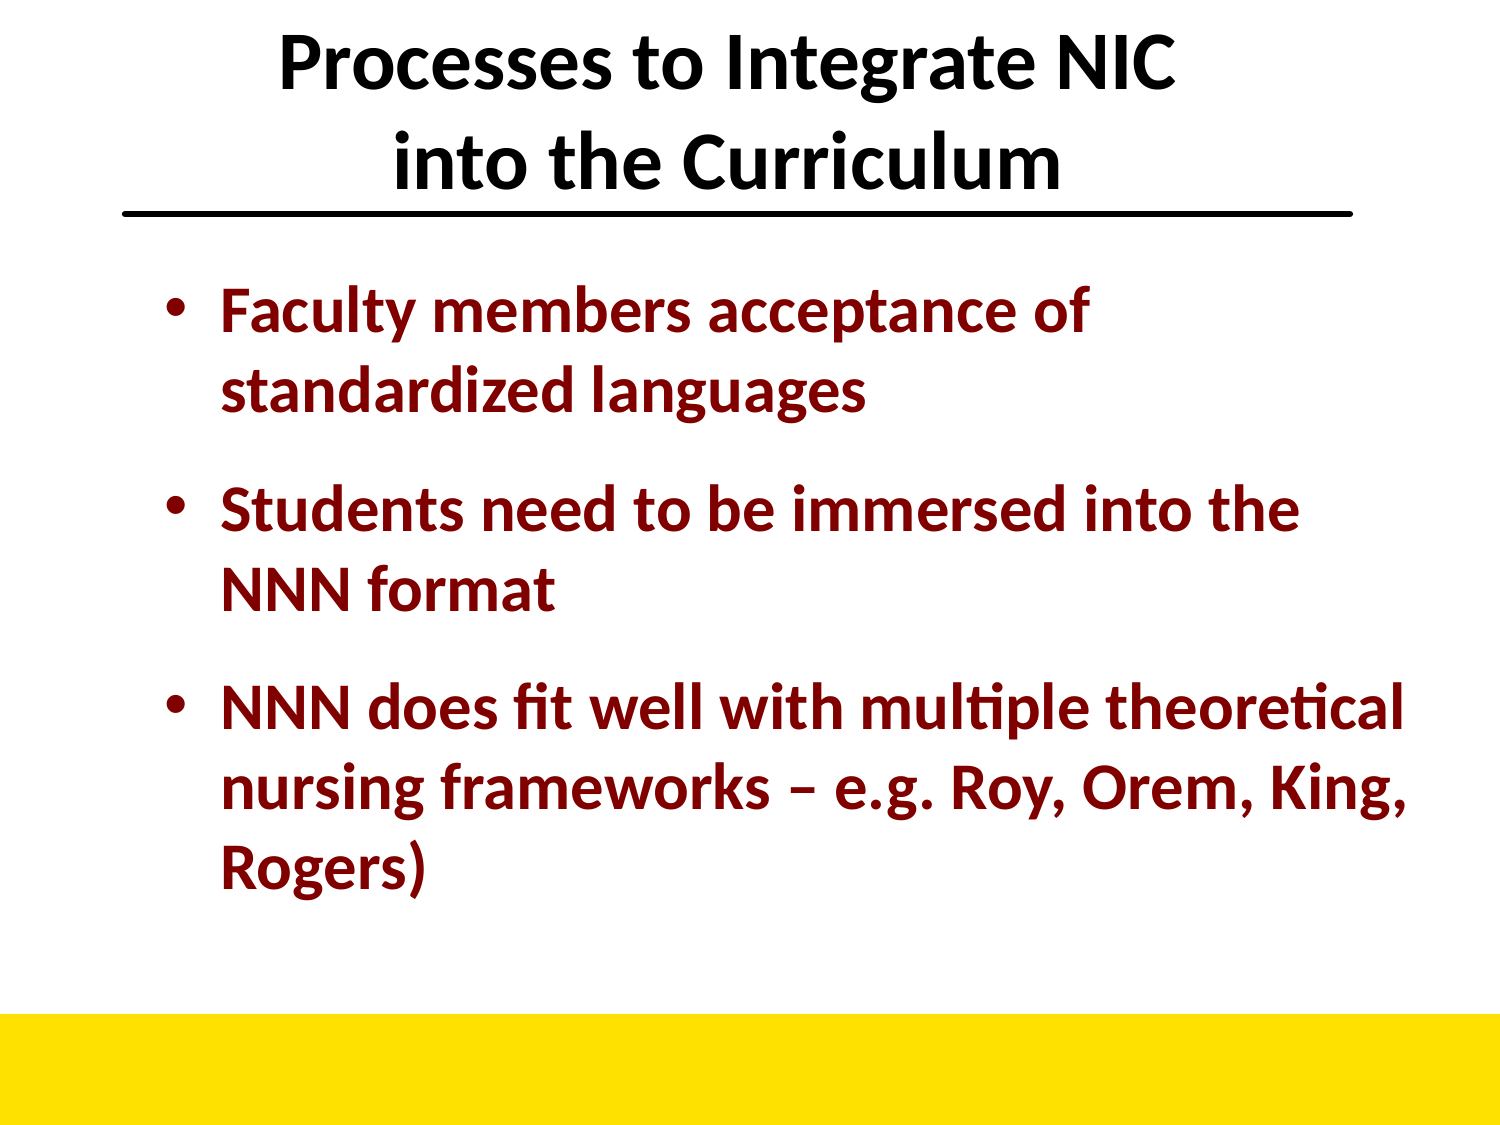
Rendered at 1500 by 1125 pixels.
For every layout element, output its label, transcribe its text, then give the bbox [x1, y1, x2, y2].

title Processes to Integrate NIC into the Curriculum [137, 12, 1338, 200]
list Faculty members acceptance of standardized languages Students need to be immersed into the NNN format NNN does fit well with multiple theoretical nursing frameworks – e.g. Roy, Orem, King, Rogers) [149, 258, 1438, 959]
